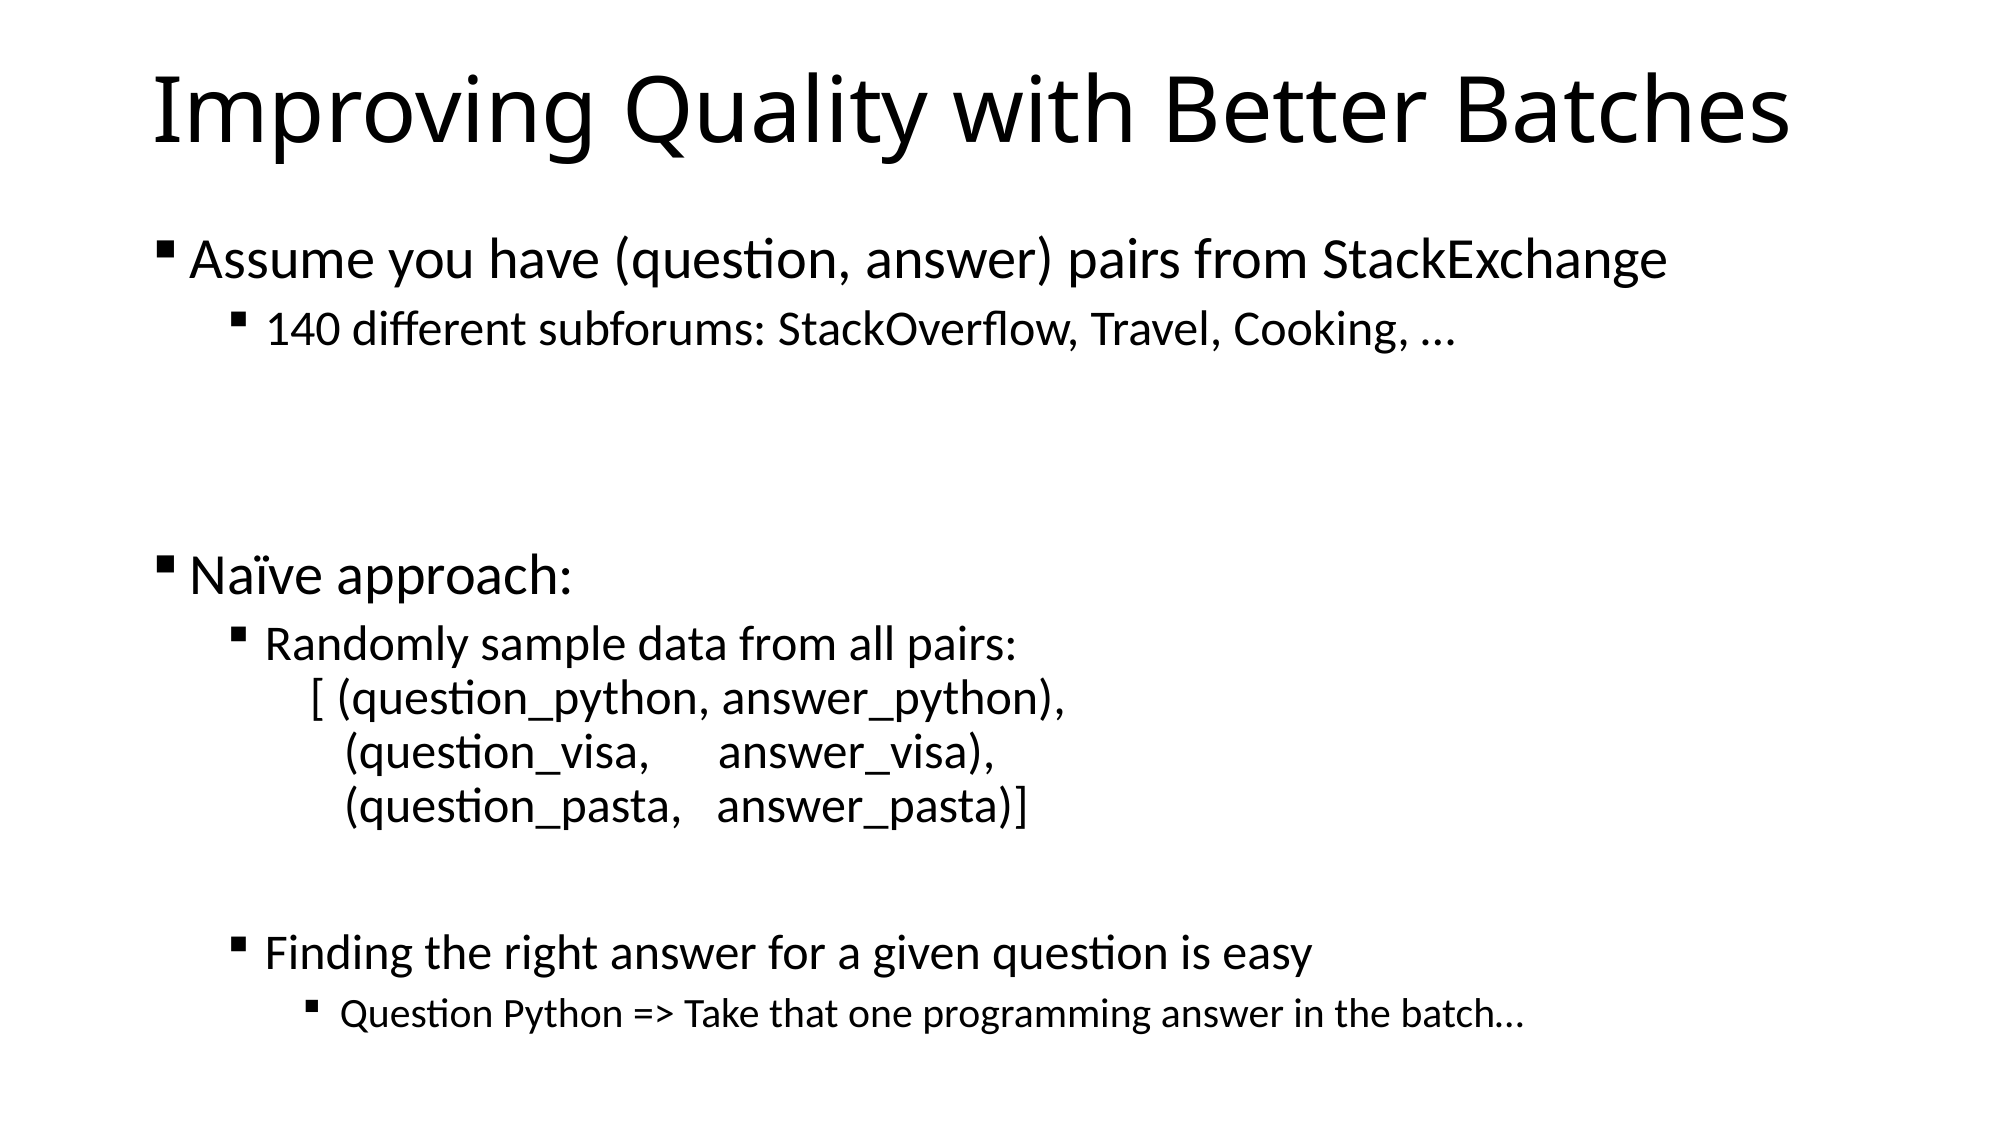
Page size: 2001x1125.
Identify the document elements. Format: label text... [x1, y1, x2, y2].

title Improving Quality with Better Batches [137, 3, 1863, 221]
list Assume you have (question, answer) pairs from StackExchange 140 different subforums: StackOverflow, Travel, Cooking, … Naïve approach: Randomly sample data from all pairs: [ (question_python, answer_python), (question_visa, answer_visa), (question_pasta, answer_pasta)] Finding the right answer for a given question is easy Question Python => Take that one programming answer in the batch… [137, 221, 1863, 1014]
